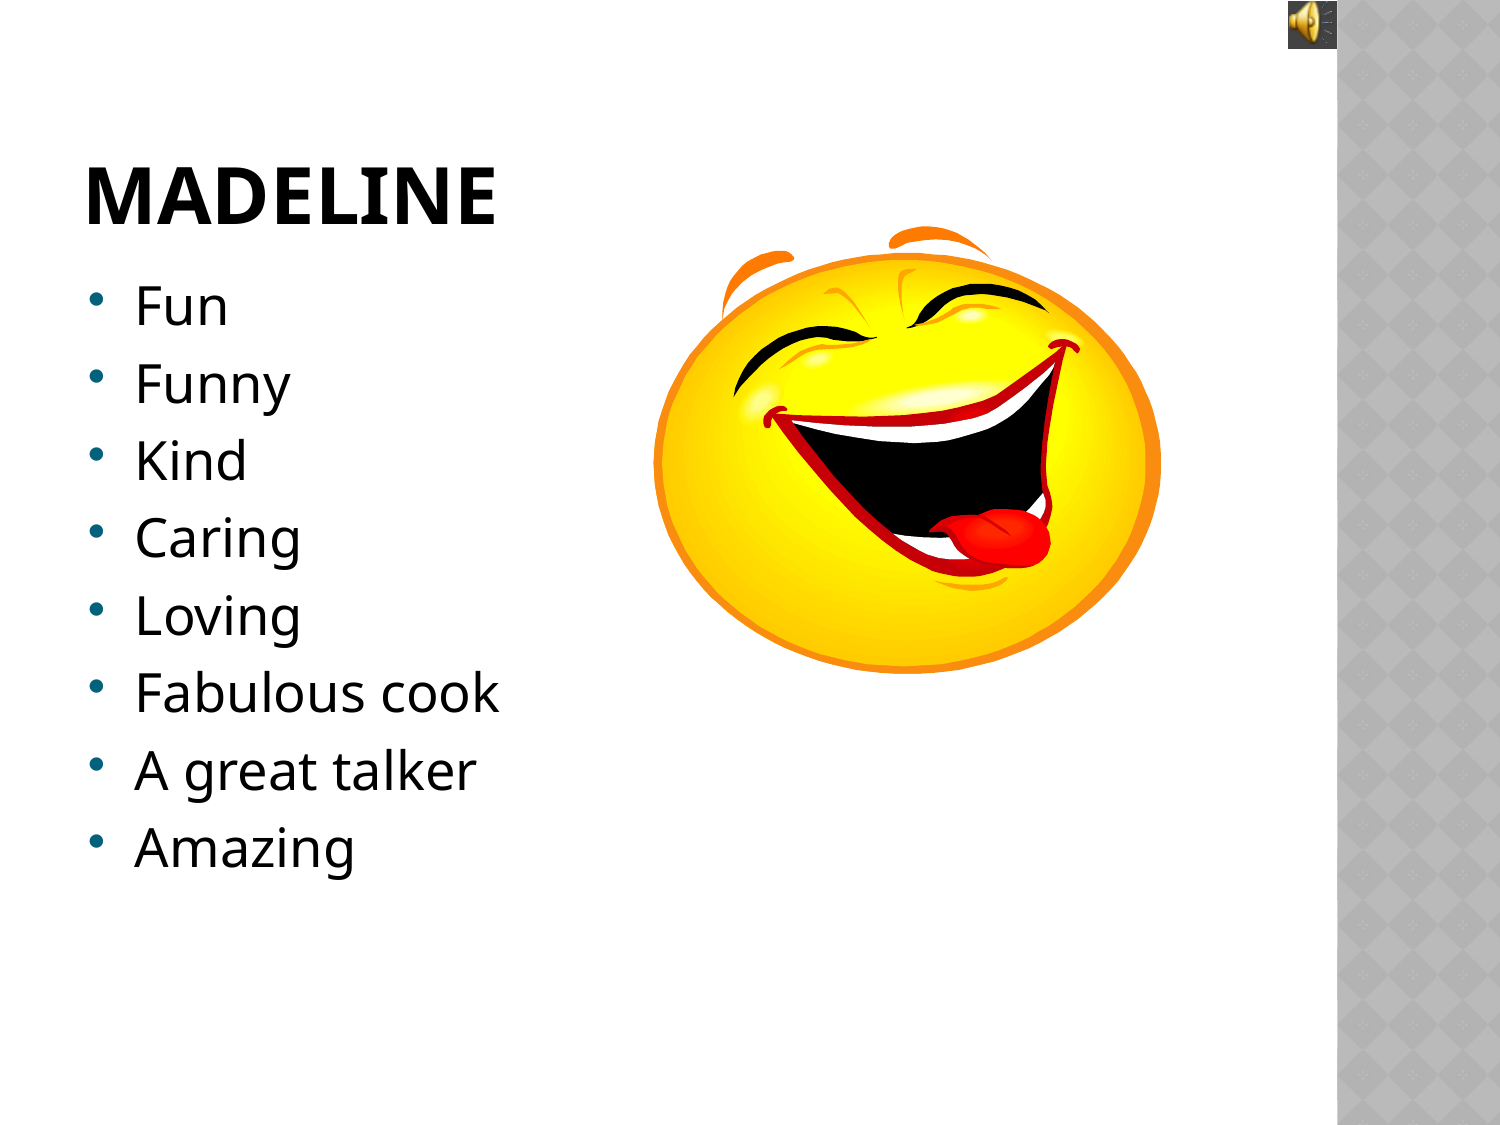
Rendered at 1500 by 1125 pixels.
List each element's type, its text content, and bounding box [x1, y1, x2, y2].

title Madeline [75, 52, 1263, 240]
picture [651, 224, 1163, 676]
picture [1287, 0, 1338, 51]
list Fun Funny Kind Caring Loving Fabulous cook A great talker Amazing [75, 264, 1263, 1059]
